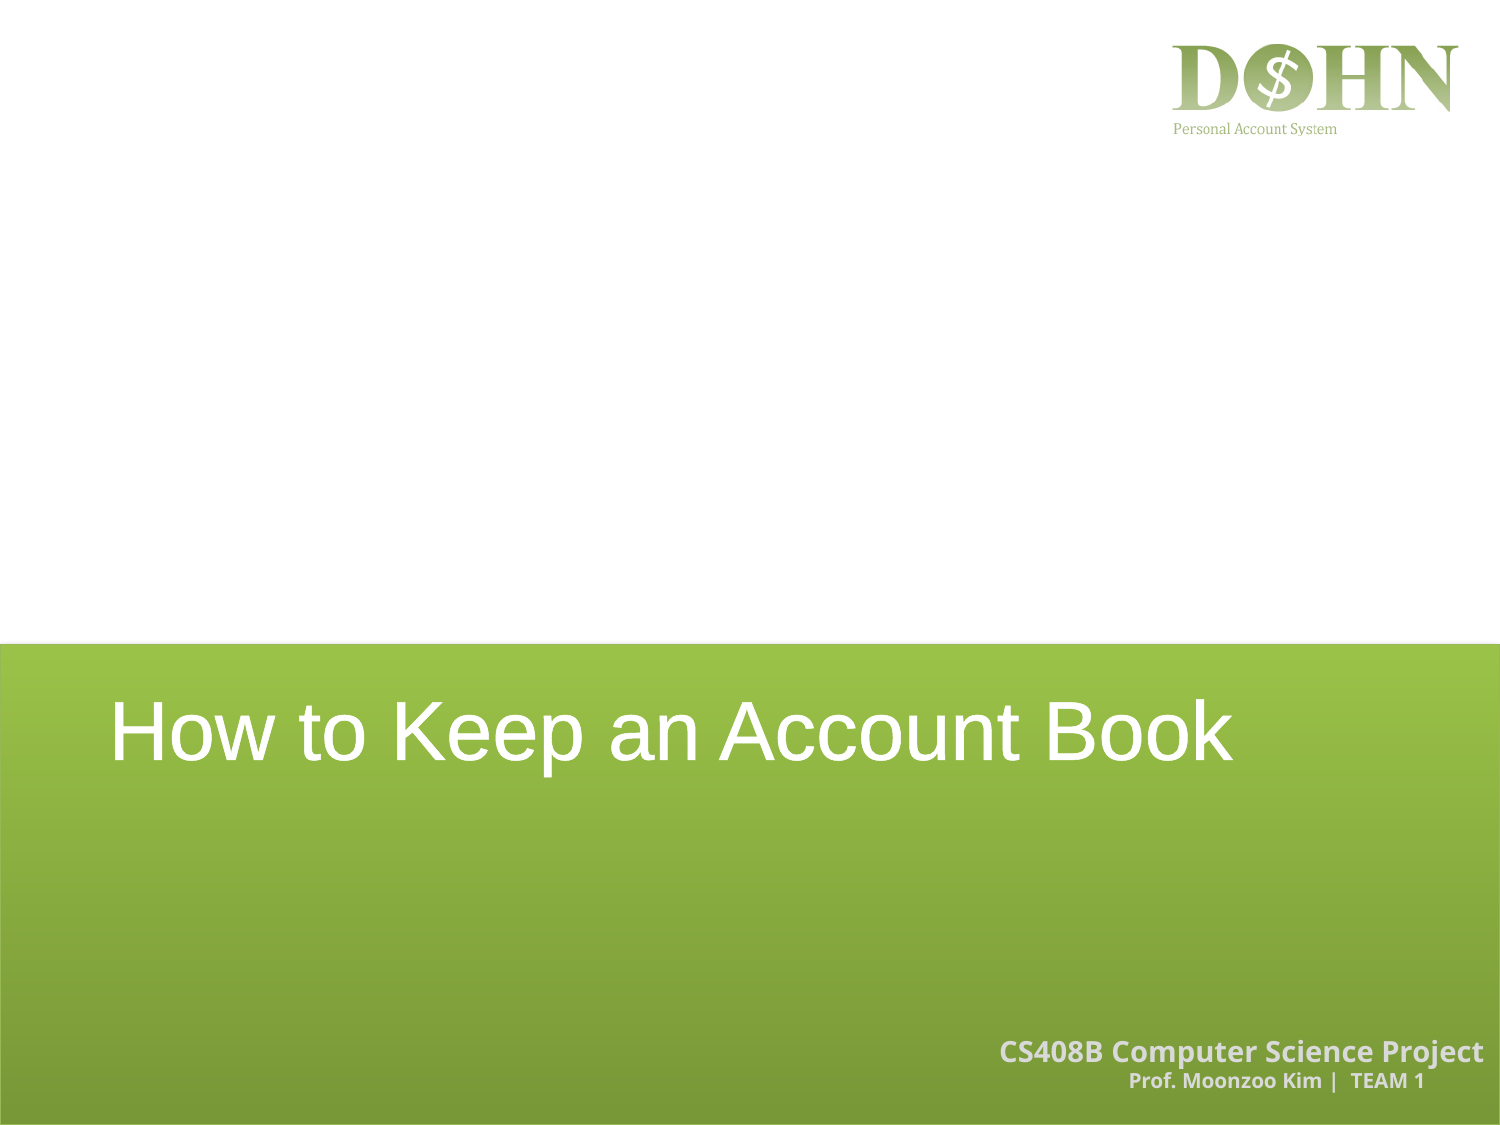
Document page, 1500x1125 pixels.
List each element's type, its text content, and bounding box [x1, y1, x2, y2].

slide_number 11 [1074, 1065, 1425, 1125]
text_box [0, 644, 1500, 1125]
picture [1171, 34, 1459, 137]
text_box CS408B Computer Science Project Prof. Moonzoo Kim | TEAM 1 [984, 1025, 1500, 1101]
text_box How to Keep an Account Book [93, 669, 1395, 784]
